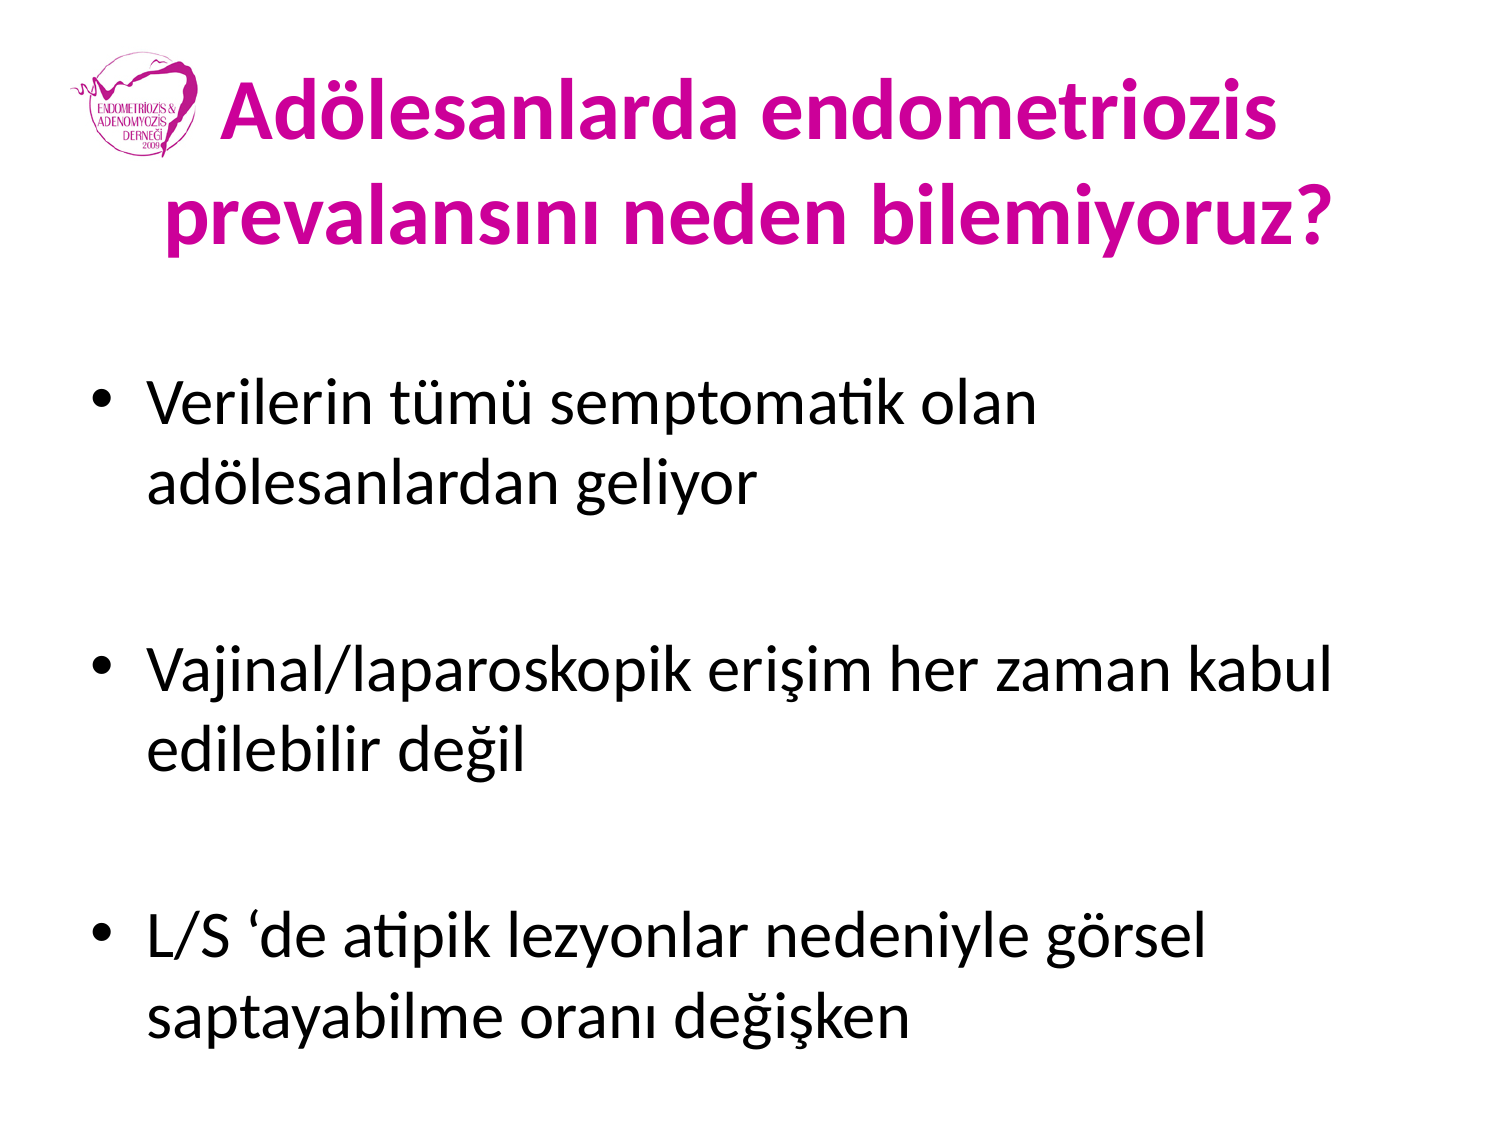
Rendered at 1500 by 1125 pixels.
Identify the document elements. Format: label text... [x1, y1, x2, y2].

picture [70, 46, 206, 162]
title Adölesanlarda endometriozis prevalansını neden bilemiyoruz? [75, 45, 1425, 270]
list Verilerin tümü semptomatik olan adölesanlardan geliyor Vajinal/laparoskopik erişim her zaman kabul edilebilir değil L/S ‘de atipik lezyonlar nedeniyle görsel saptayabilme oranı değişken [75, 349, 1425, 1071]
